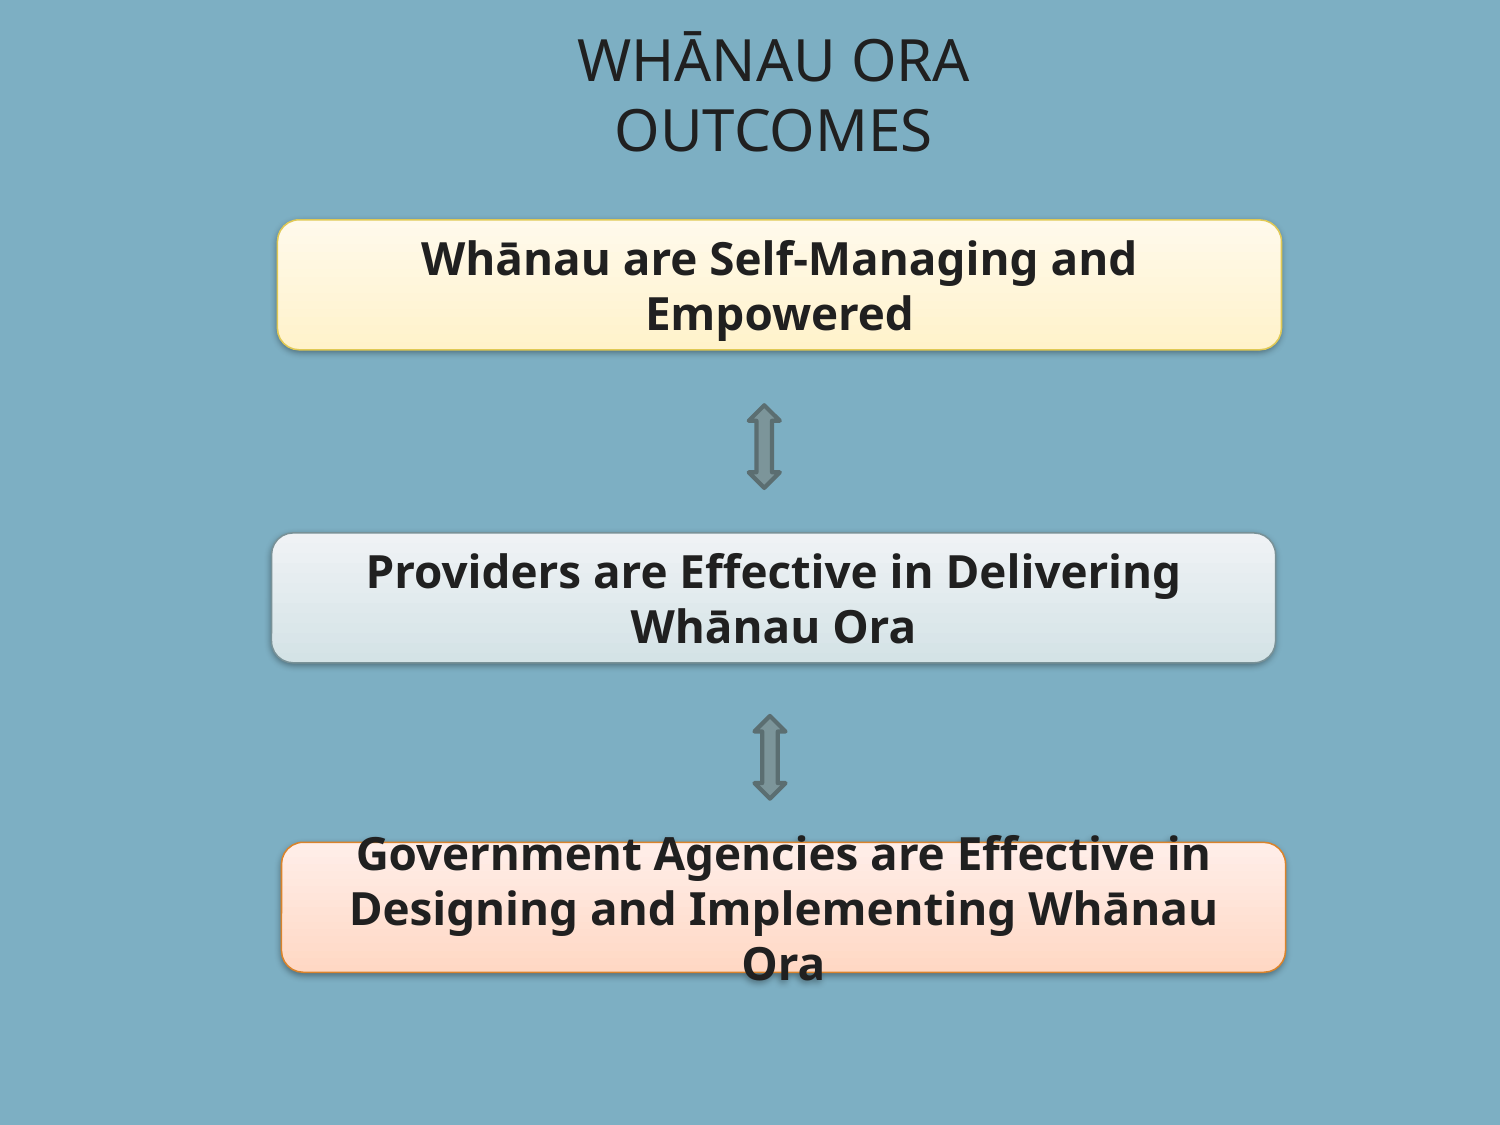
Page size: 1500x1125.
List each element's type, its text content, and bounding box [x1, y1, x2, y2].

text_box Providers are Effective in Delivering Whānau Ora [270, 532, 1277, 664]
text_box WHĀNAU ORA OUTCOMES [490, 15, 1058, 171]
text_box Whānau are Self-Managing and Empowered [276, 219, 1283, 351]
text_box Government Agencies are Effective in Designing and Implementing Whānau Ora [280, 841, 1287, 974]
text_box [752, 713, 788, 801]
text_box [746, 403, 782, 491]
